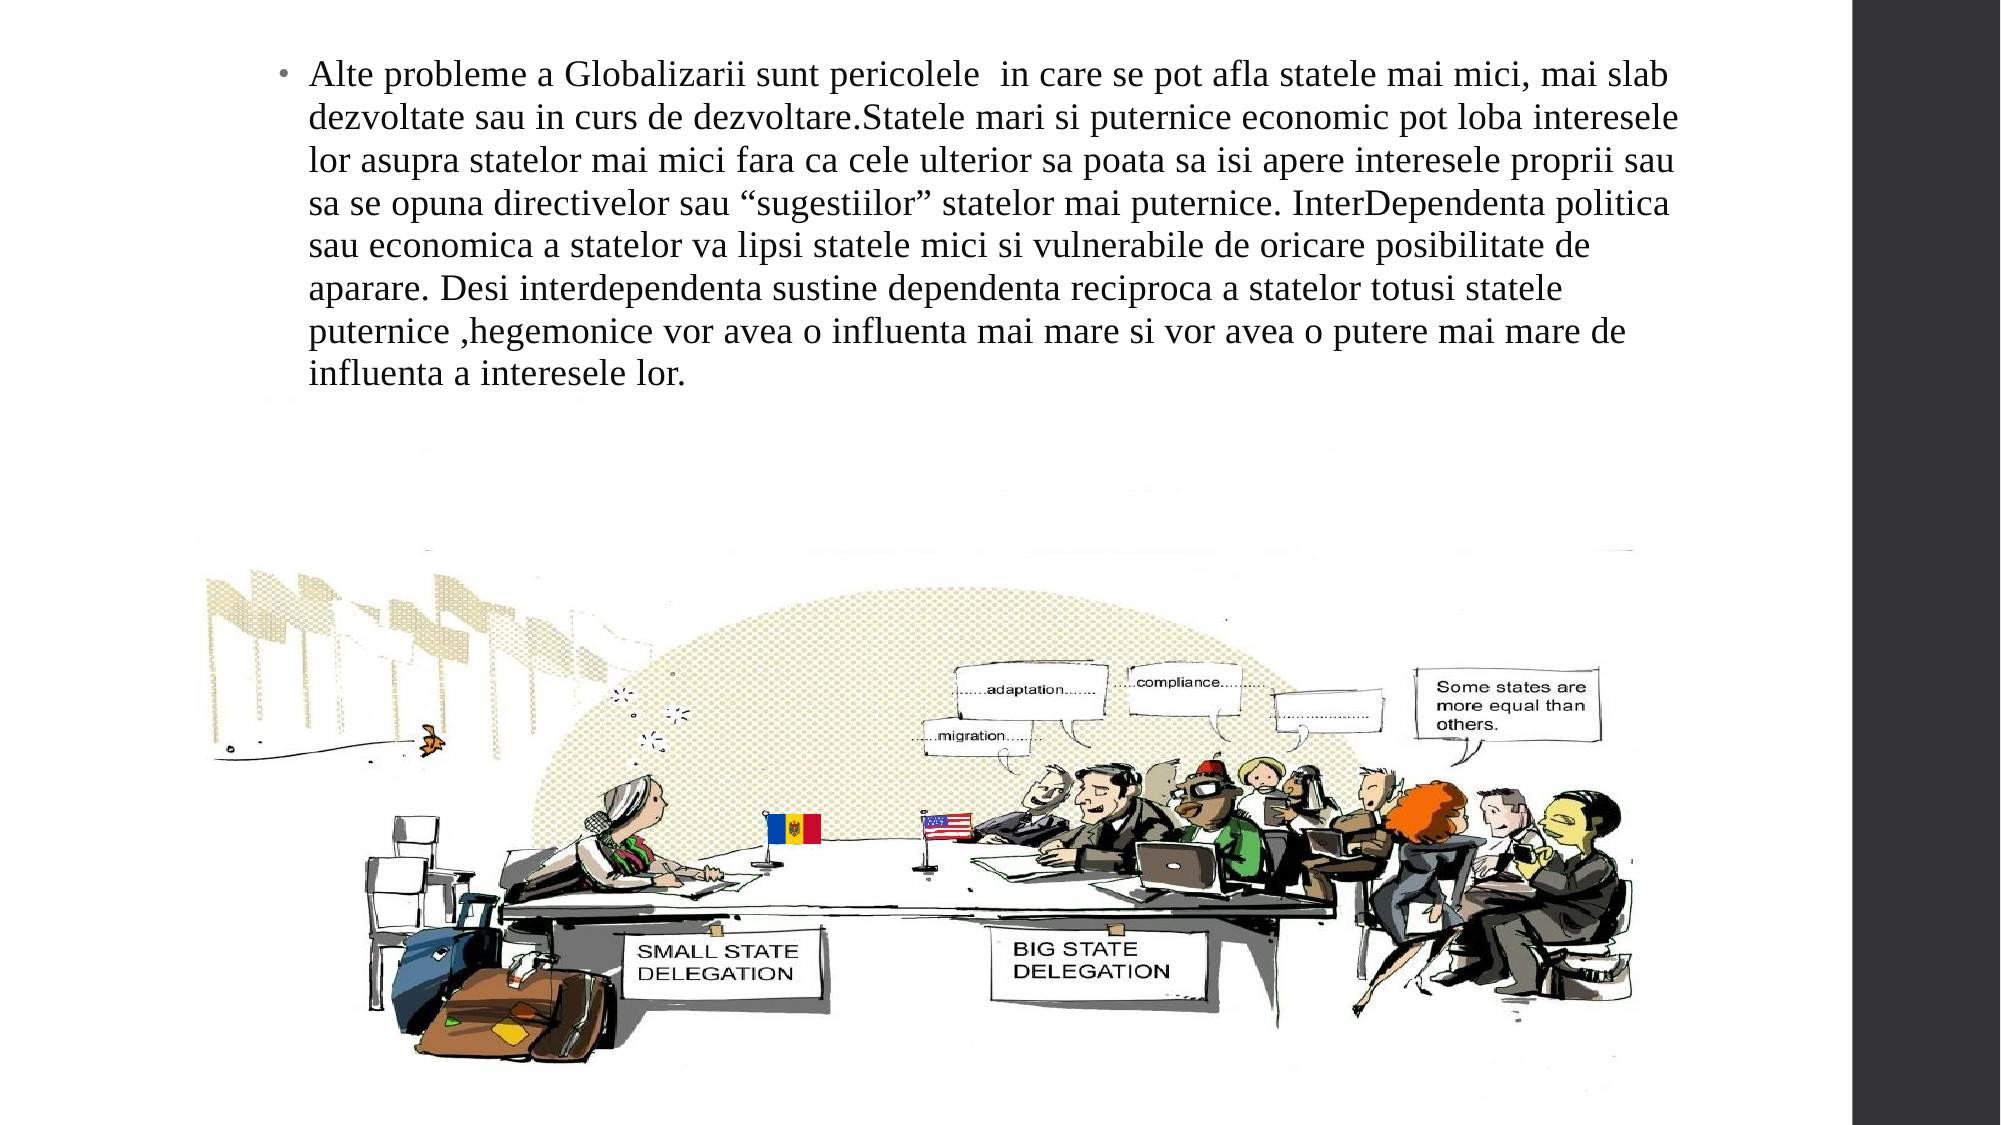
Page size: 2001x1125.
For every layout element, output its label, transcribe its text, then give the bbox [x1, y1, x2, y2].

list Alte probleme a Globalizarii sunt pericolele in care se pot afla statele mai mici, mai slab dezvoltate sau in curs de dezvoltare.Statele mari si puternice economic pot loba interesele lor asupra statelor mai mici fara ca cele ulterior sa poata sa isi apere interesele proprii sau sa se opuna directivelor sau “sugestiilor” statelor mai puternice. InterDependenta politica sau economica a statelor va lipsi statele mici si vulnerabile de oricare posibilitate de aparare. Desi interdependenta sustine dependenta reciproca a statelor totusi statele puternice ,hegemonice vor avea o influenta mai mare si vor avea o putere mai mare de influenta a interesele lor. [263, 45, 1726, 748]
picture [176, 395, 1640, 1109]
